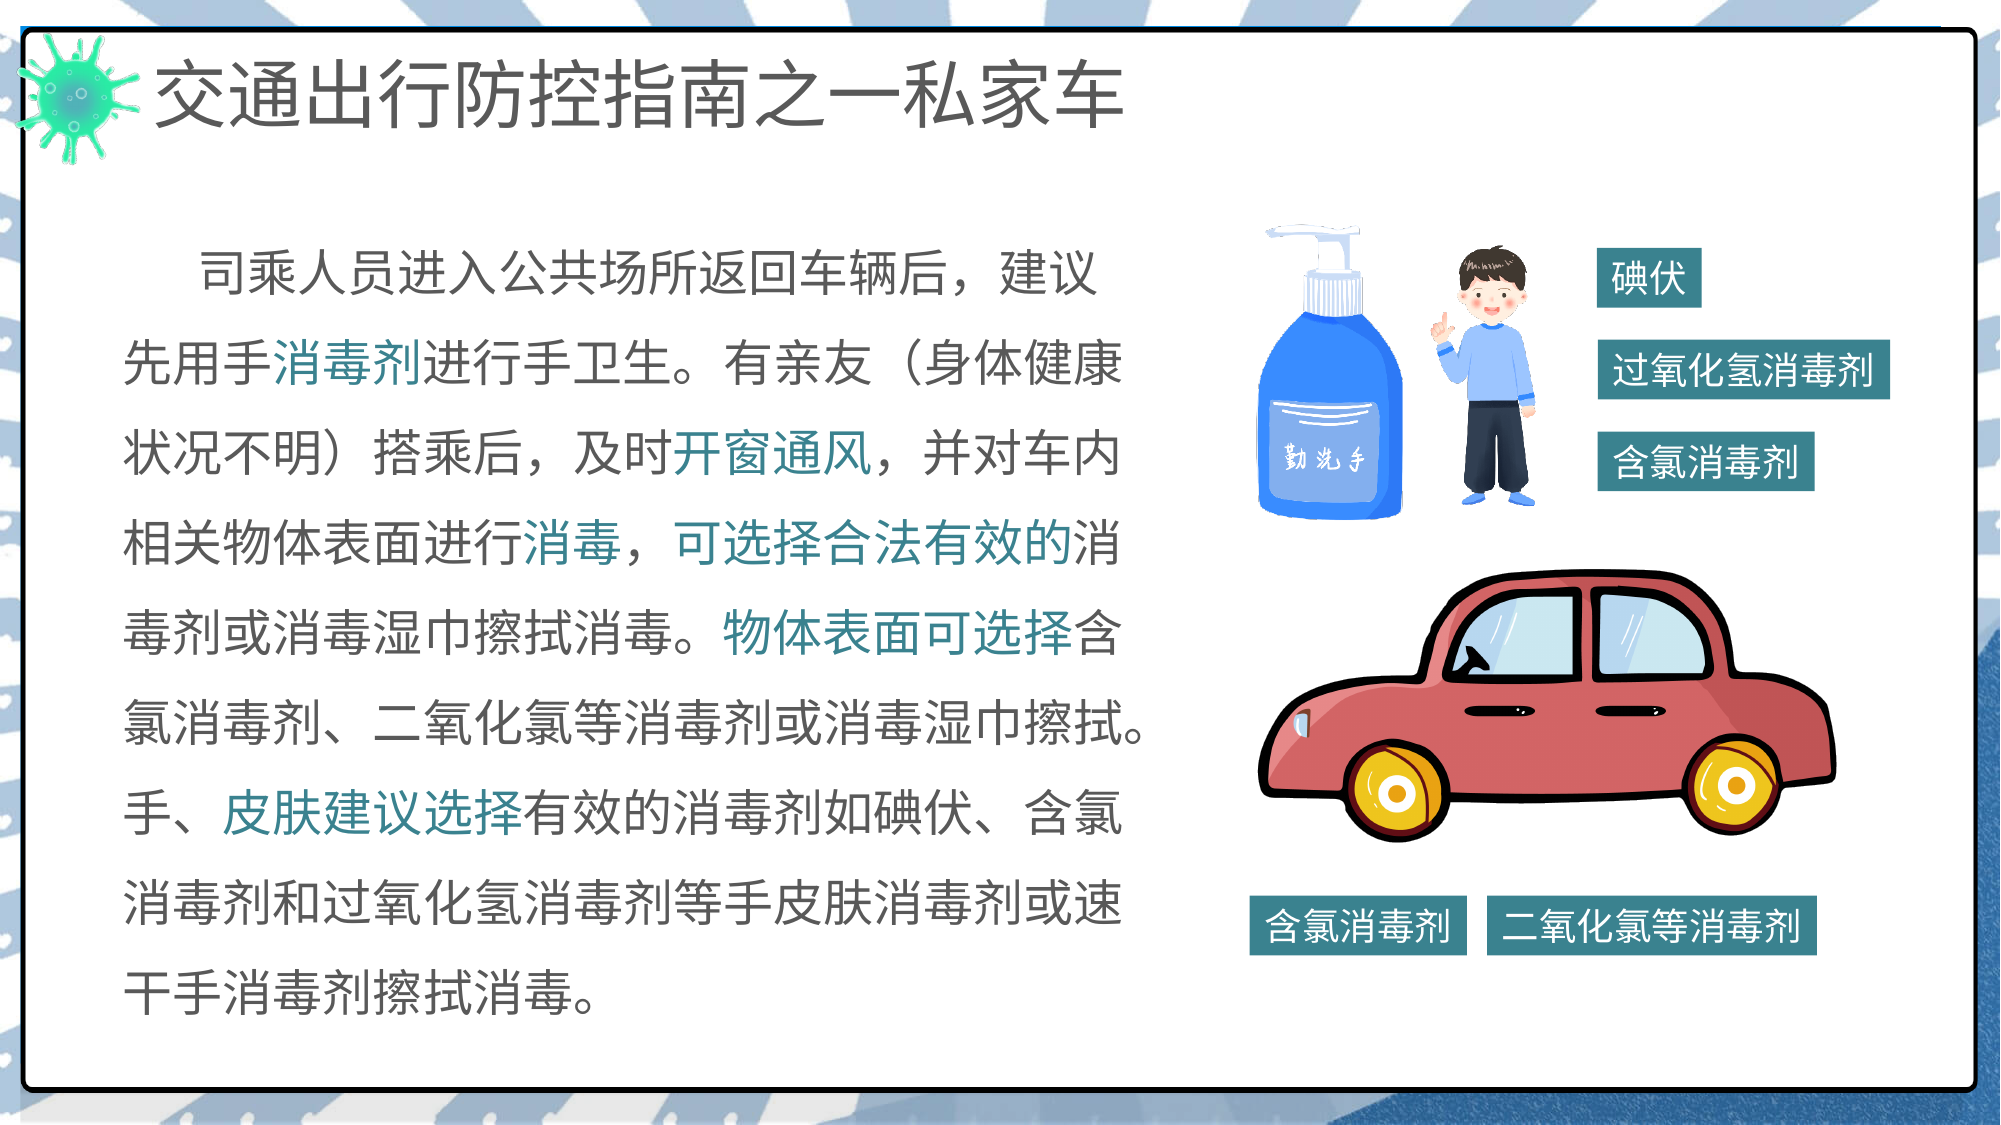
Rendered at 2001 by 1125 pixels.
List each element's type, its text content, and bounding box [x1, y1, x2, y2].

text_box 含氯消毒剂 [1249, 895, 1467, 956]
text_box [0, 19, 1652, 168]
text_box 碘伏 [1597, 247, 1702, 308]
text_box 过氧化氢消毒剂 [1597, 339, 1891, 400]
text_box 司乘人员进入公共场所返回车辆后，建议先用手消毒剂进行手卫生。有亲友（身体健康状况不明）搭乘后，及时开窗通风，并对车内相关物体表面进行消毒，可选择合法有效的消毒剂或消毒湿巾擦拭消毒。物体表面可选择含氯消毒剂、二氧化氯等消毒剂或消毒湿巾擦拭。手、皮肤建议选择有效的消毒剂如碘伏、含氯消毒剂和过氧化氢消毒剂等手皮肤消毒剂或速干手消毒剂擦拭消毒。 [108, 204, 1142, 1029]
text_box 含氯消毒剂 [1597, 431, 1815, 492]
text_box 二氧化氯等消毒剂 [1487, 895, 1817, 956]
picture [0, 0, 2000, 1125]
